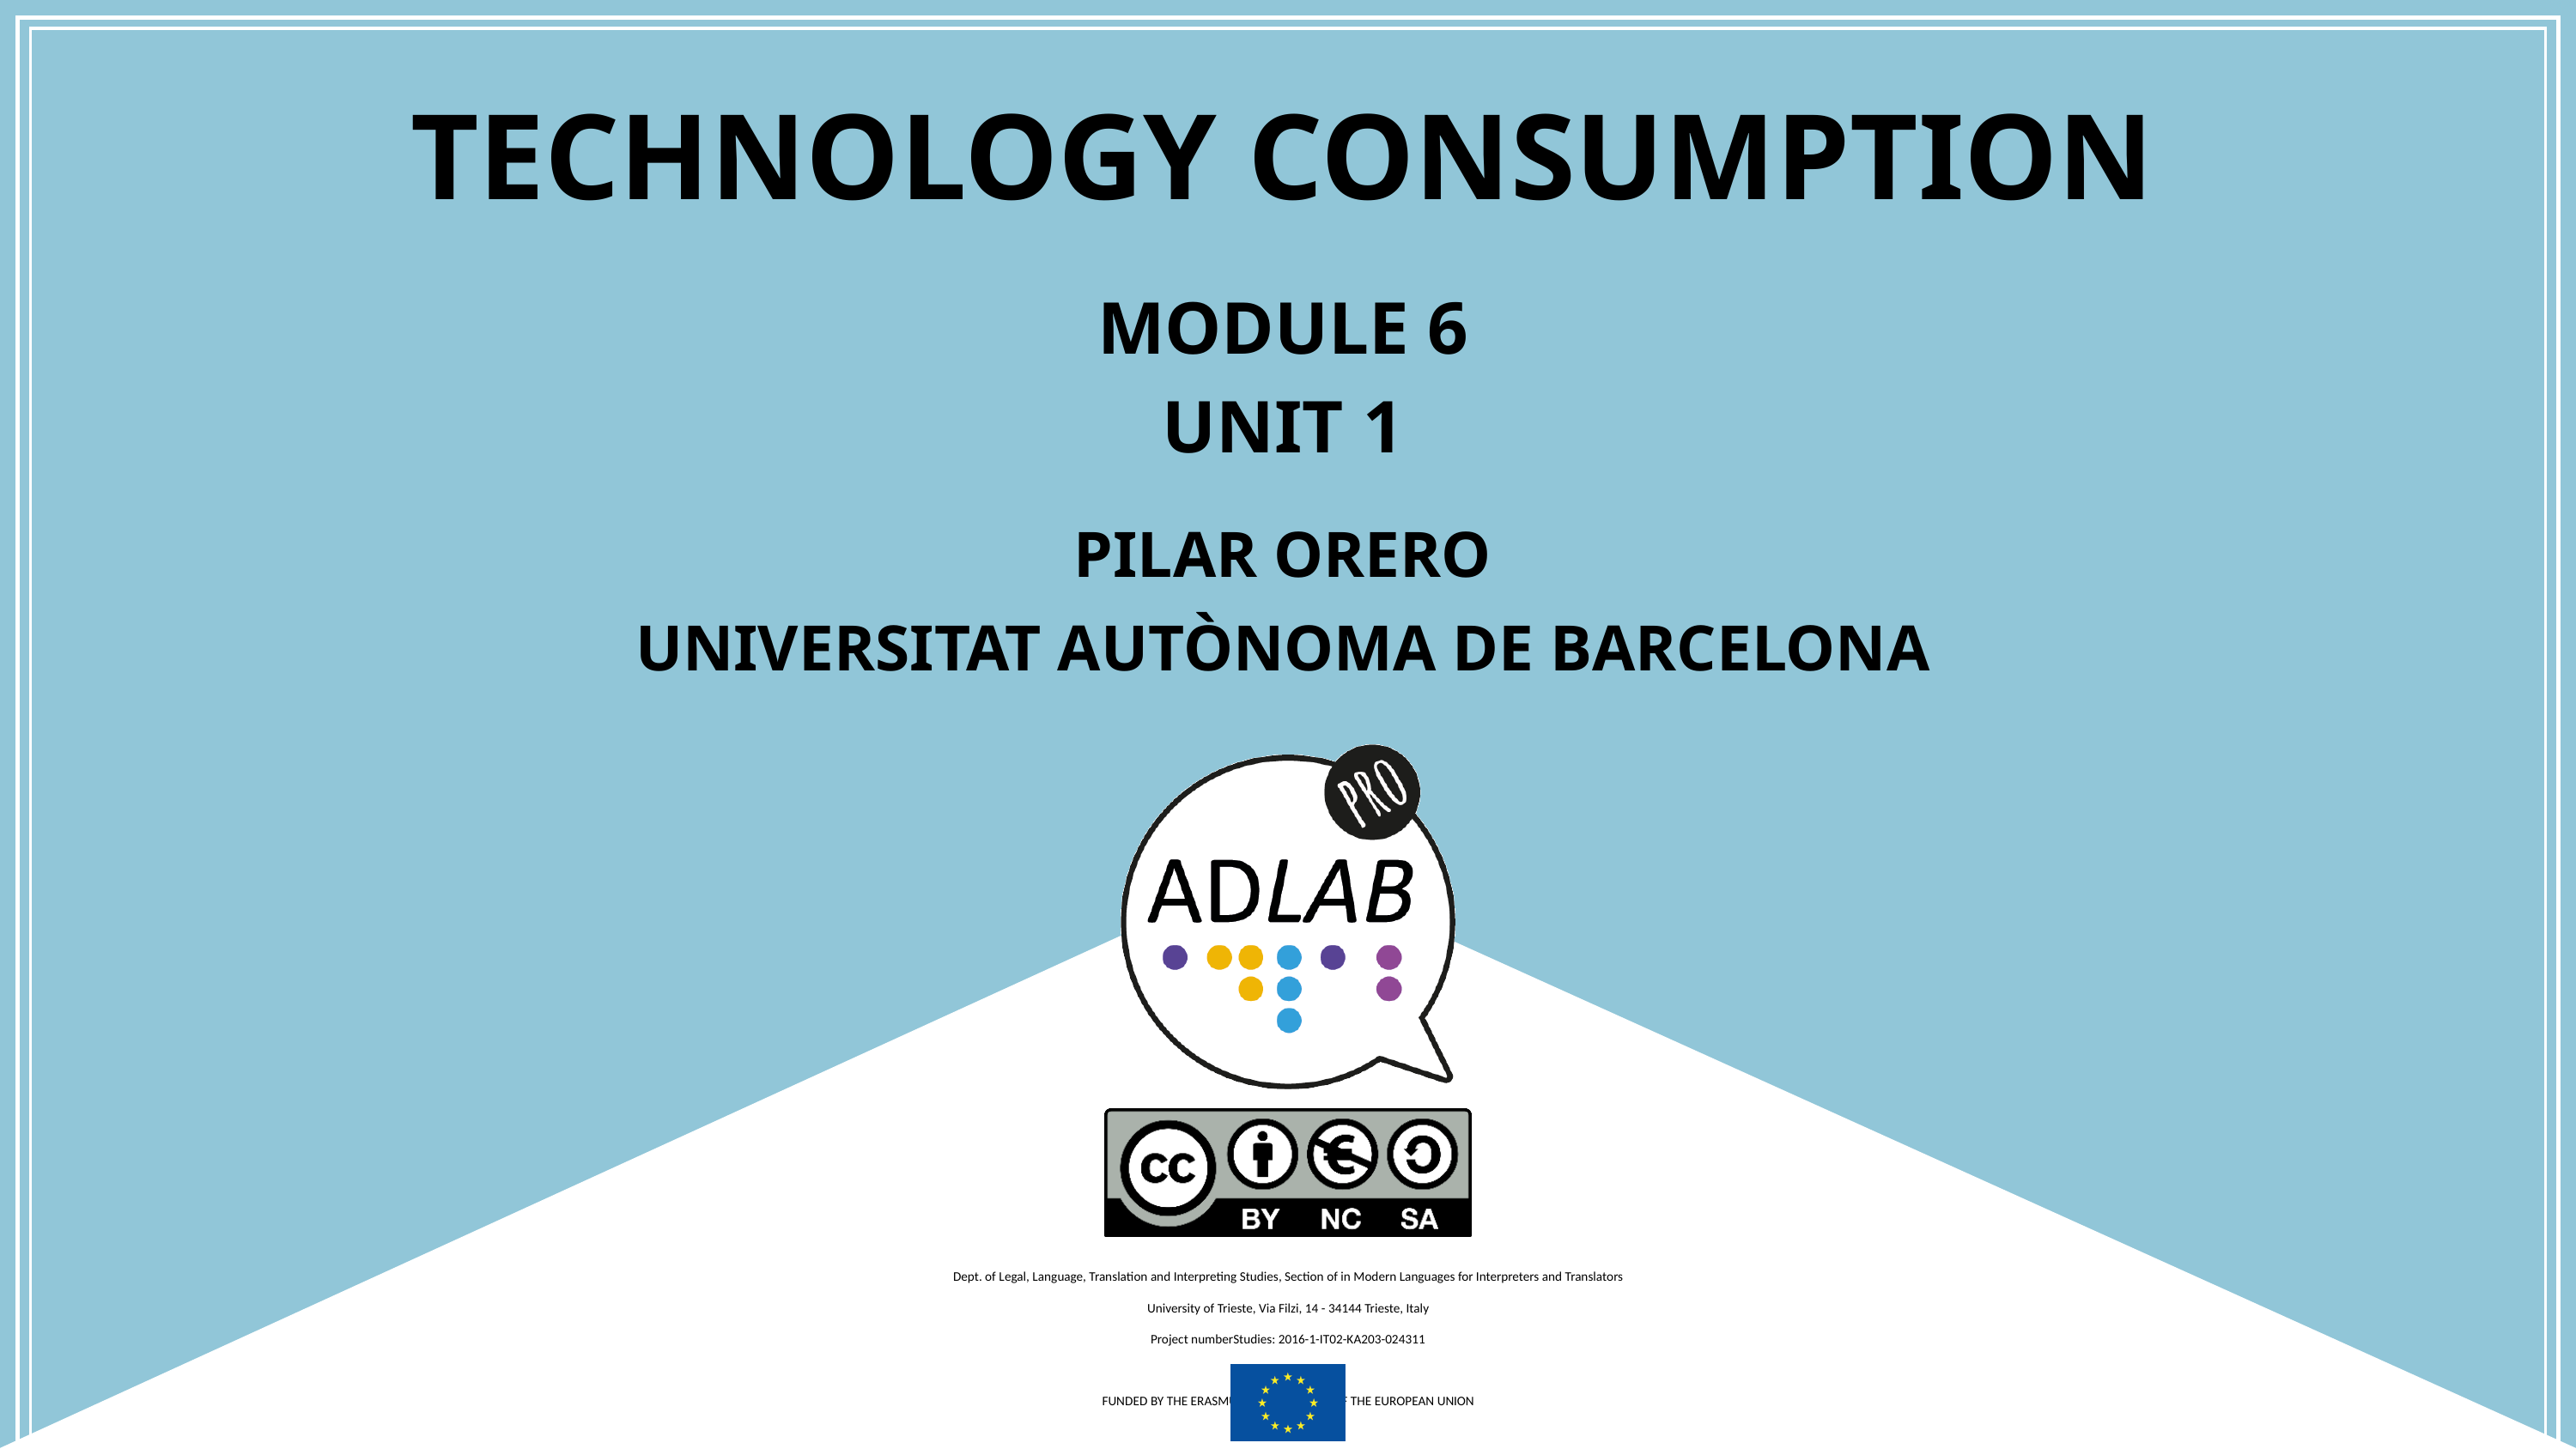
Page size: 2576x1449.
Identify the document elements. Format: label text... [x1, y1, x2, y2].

text_box Universitat Autònoma de Barcelona [492, 610, 2074, 688]
picture [1104, 1108, 1472, 1237]
list Module 6 Unit 1 [492, 286, 2074, 482]
title TECHNOLOGY CONSUMPTION [144, 91, 2422, 252]
picture [1111, 736, 1465, 1089]
list Pilar Orero [492, 517, 2074, 596]
picture [1230, 1364, 1346, 1441]
